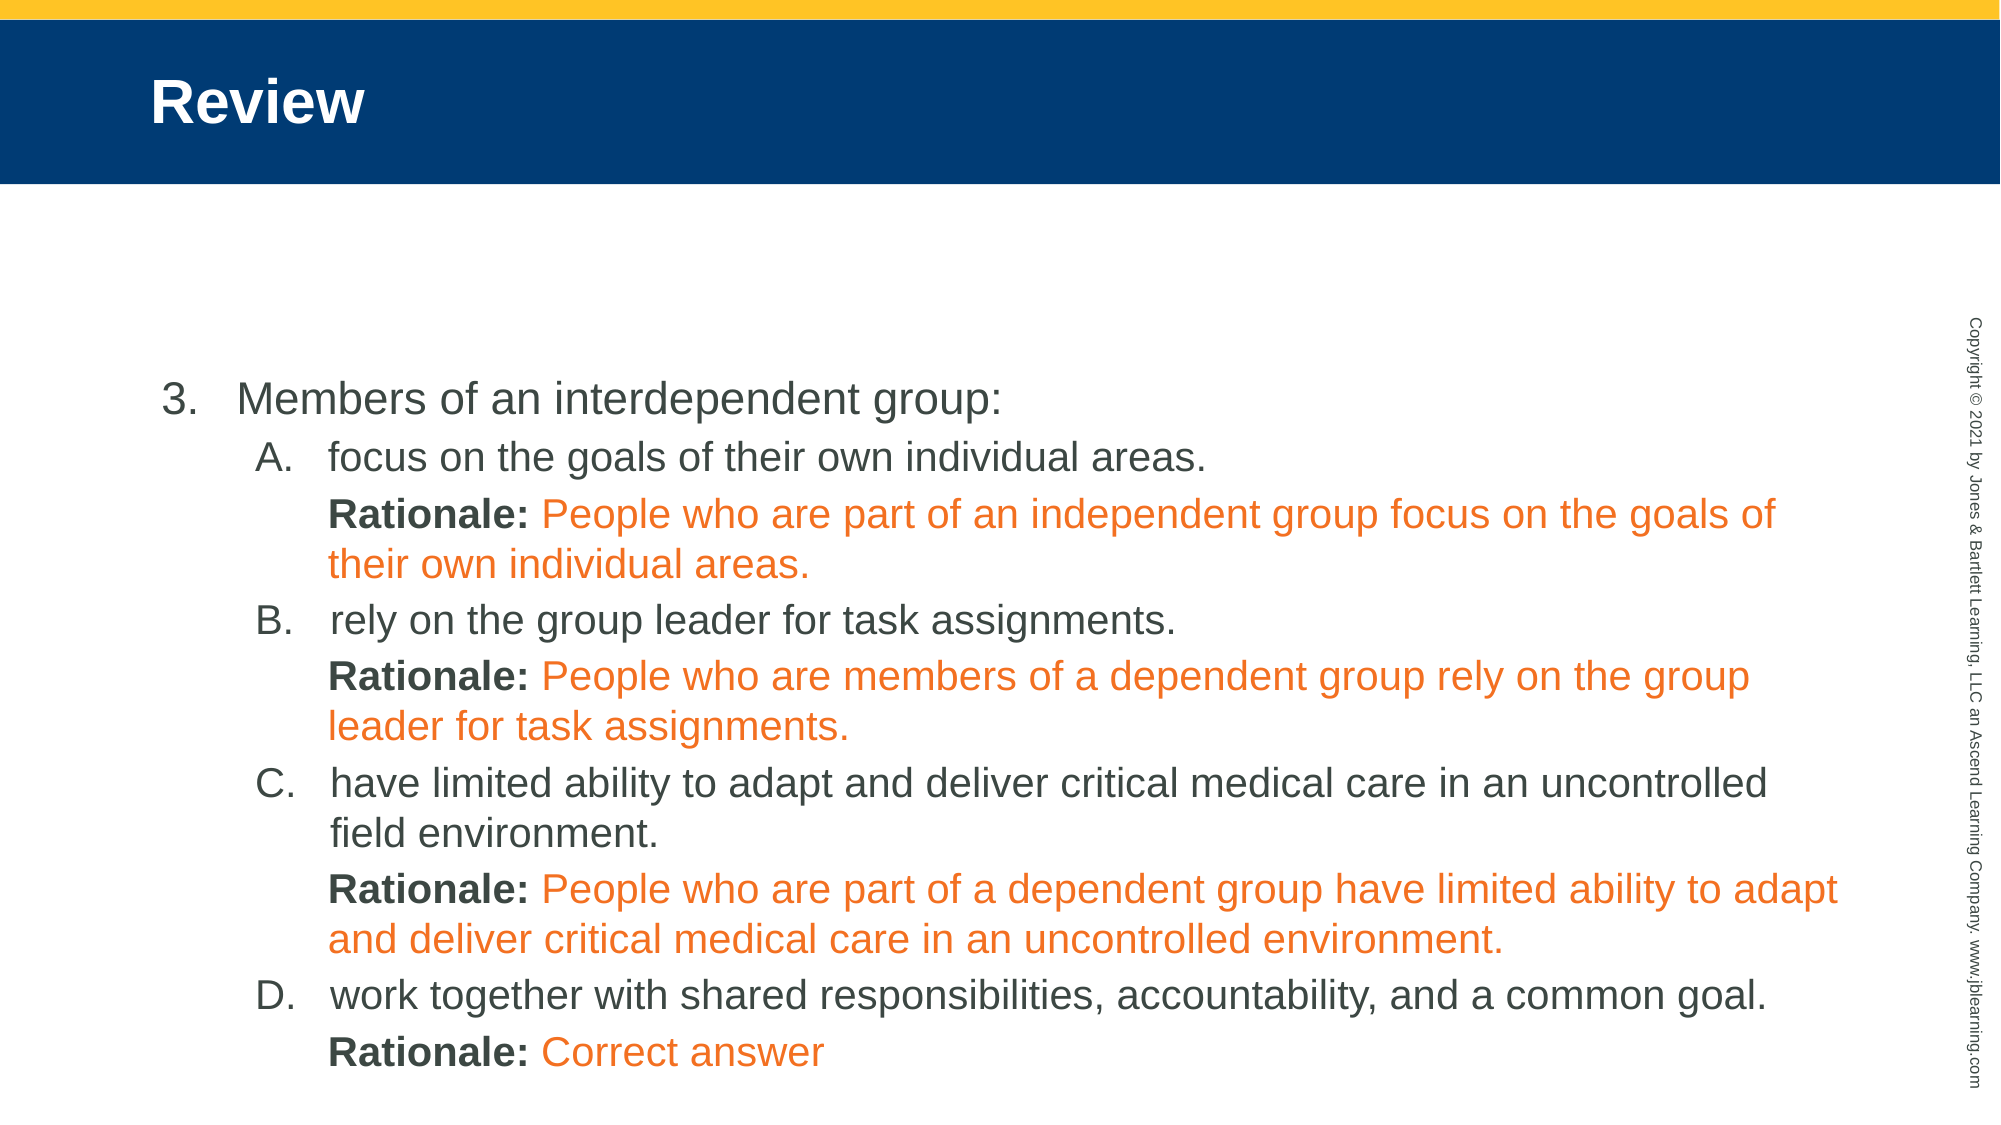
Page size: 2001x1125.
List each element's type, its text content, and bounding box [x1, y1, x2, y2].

title Review [0, 19, 2000, 185]
list Members of an interdependent group: focus on the goals of their own individual areas. Rationale: People who are part of an independent group focus on the goals of their own individual areas. rely on the group leader for task assignments. Rationale: People who are members of a dependent group rely on the group leader for task assignments. have limited ability to adapt and deliver critical medical care in an uncontrolled field environment. Rationale: People who are part of a dependent group have limited ability to adapt and deliver critical medical care in an uncontrolled environment. work together with shared responsibilities, accountability, and a common goal. Rationale: Correct answer [146, 361, 1859, 1016]
